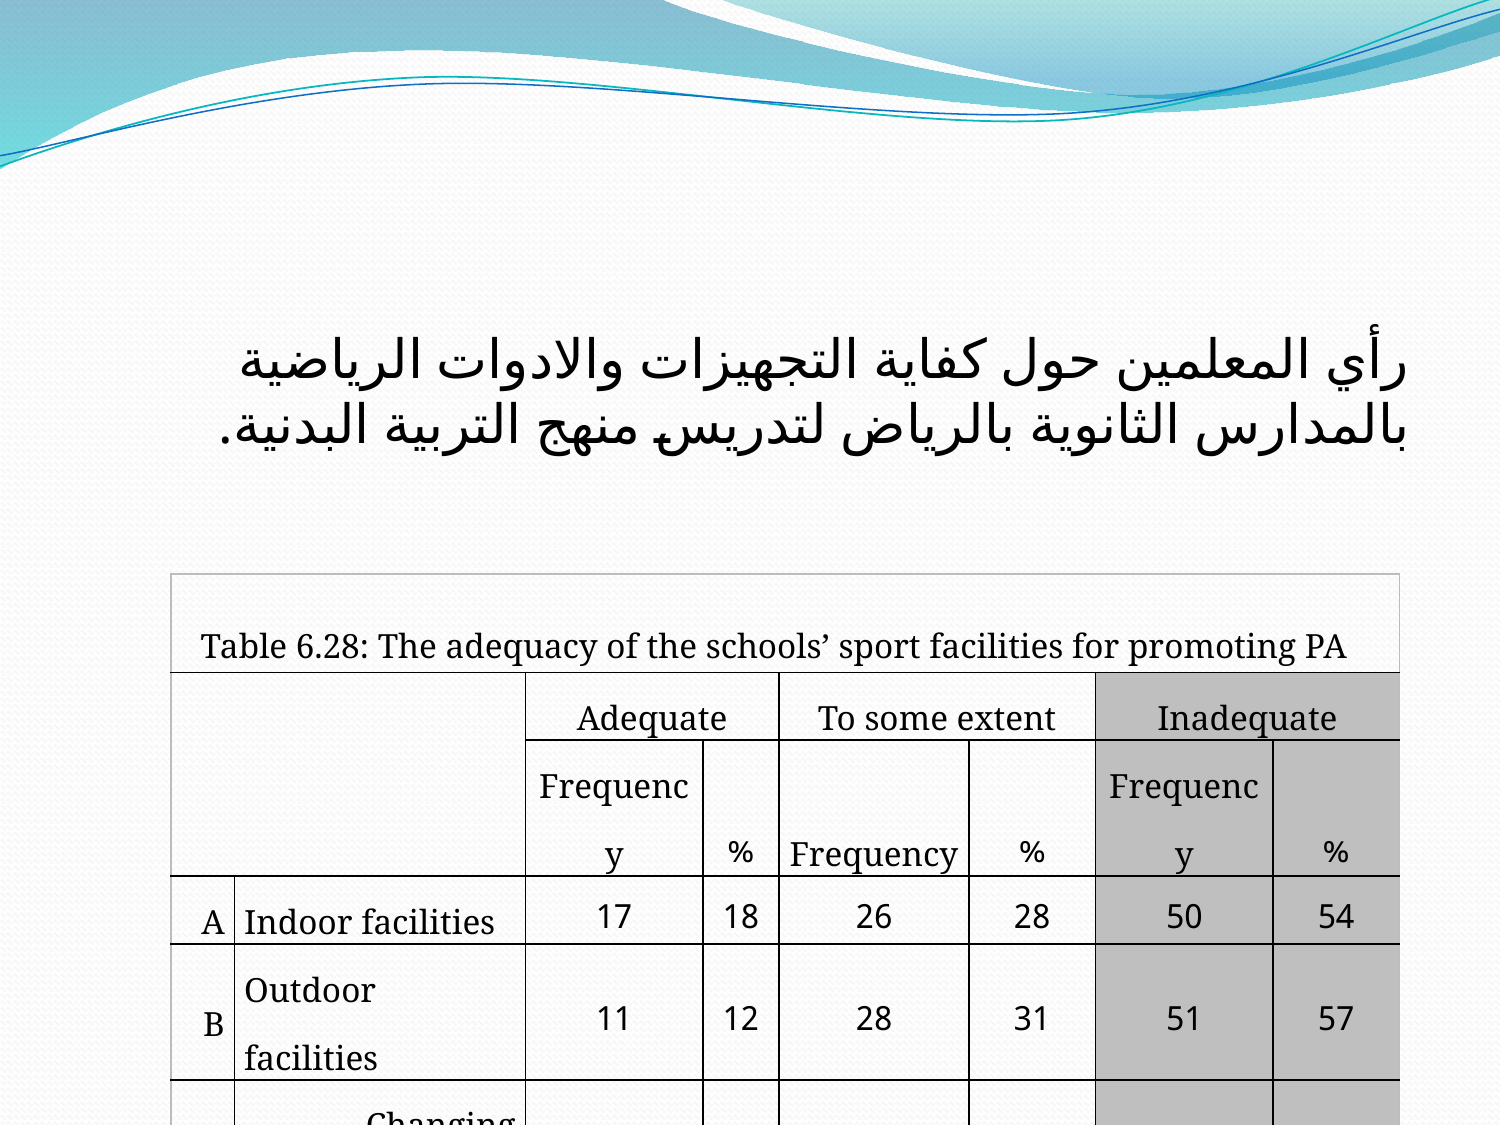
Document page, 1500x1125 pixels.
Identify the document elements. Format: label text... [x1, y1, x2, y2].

table_cell [172, 673, 525, 875]
list رأي المعلمين حول كفاية التجهيزات والادوات الرياضية بالمدارس الثانوية بالرياض لتدريس منهج التربية البدنية. [75, 317, 1425, 1038]
table_cell 54 [1274, 877, 1399, 943]
table_cell Frequency [526, 741, 702, 875]
table_cell Frequency [780, 741, 968, 875]
table_cell 28 [780, 945, 968, 1079]
table_header Table 6.28: The adequacy of the schools’ sport facilities for promoting PA [172, 575, 1399, 672]
table_cell 57 [1274, 945, 1399, 1079]
table_cell % [1274, 741, 1399, 875]
table_cell 50 [1096, 877, 1272, 943]
table_cell 17 [526, 877, 702, 943]
table_cell 11 [526, 945, 702, 1079]
table_cell % [704, 741, 778, 875]
table_cell 9 [704, 1081, 778, 1125]
table_cell Adequate [526, 673, 778, 739]
table_cell % [970, 741, 1095, 875]
table_cell 22 [970, 1081, 1095, 1125]
table_cell Frequency [1096, 741, 1272, 875]
table_cell Inadequate [1096, 673, 1399, 739]
table_cell A [172, 877, 234, 943]
table_cell 26 [780, 877, 968, 943]
table_cell 51 [1096, 945, 1272, 1079]
table_cell 8 [526, 1081, 702, 1125]
table_cell 31 [970, 945, 1095, 1079]
table_cell 28 [970, 877, 1095, 943]
table_cell 18 [704, 877, 778, 943]
table_cell 65 [1096, 1081, 1272, 1125]
table_cell 12 [704, 945, 778, 1079]
table_cell Outdoor facilities [235, 945, 525, 1079]
table_cell 69 [1274, 1081, 1399, 1125]
table_cell C [172, 1081, 234, 1125]
table_cell 21 [780, 1081, 968, 1125]
table_cell Changing facilities [235, 1081, 525, 1125]
table_cell Indoor facilities [235, 877, 525, 943]
table_cell B [172, 945, 234, 1079]
table_cell To some extent [780, 673, 1095, 739]
